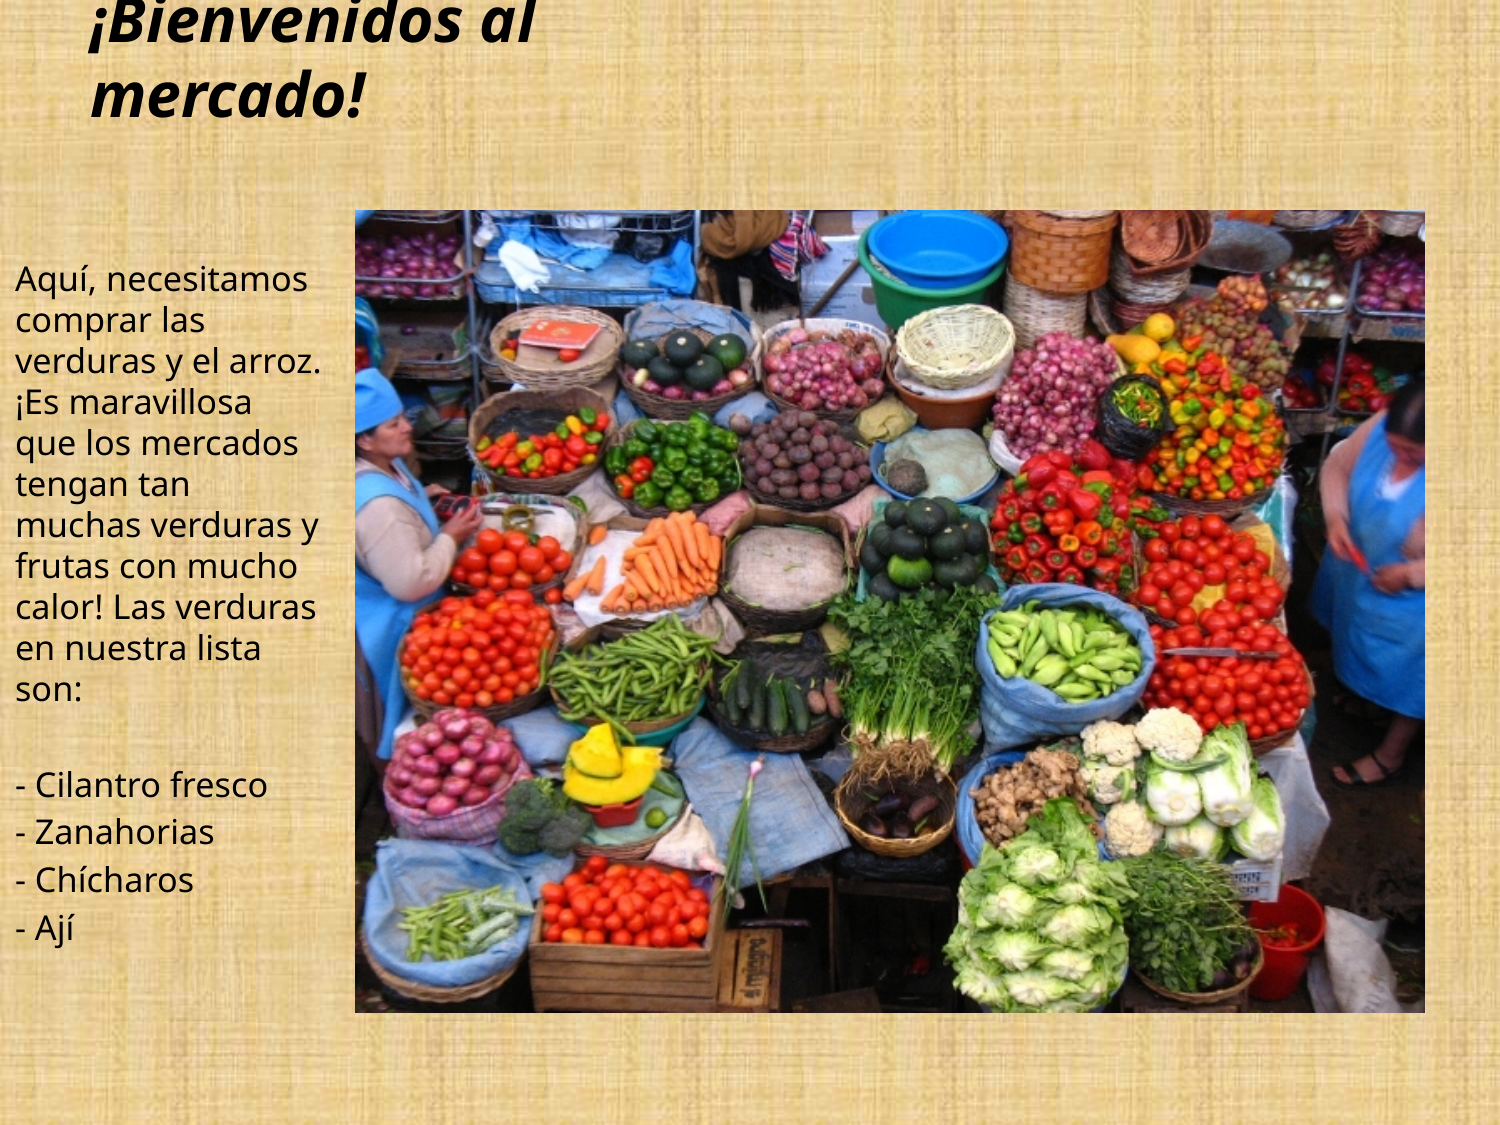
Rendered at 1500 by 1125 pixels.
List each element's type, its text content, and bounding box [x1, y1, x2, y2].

picture [0, 0, 1500, 1125]
title ¡Bienvenidos al mercado! [75, 44, 838, 213]
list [355, 210, 1426, 1013]
list Aquí, necesitamos comprar las verduras y el arroz. ¡Es maravillosa que los mercados tengan tan muchas verduras y frutas con mucho calor! Las verduras en nuestra lista son: - Cilantro fresco - Zanahorias - Chícharos - Ají [0, 212, 338, 980]
